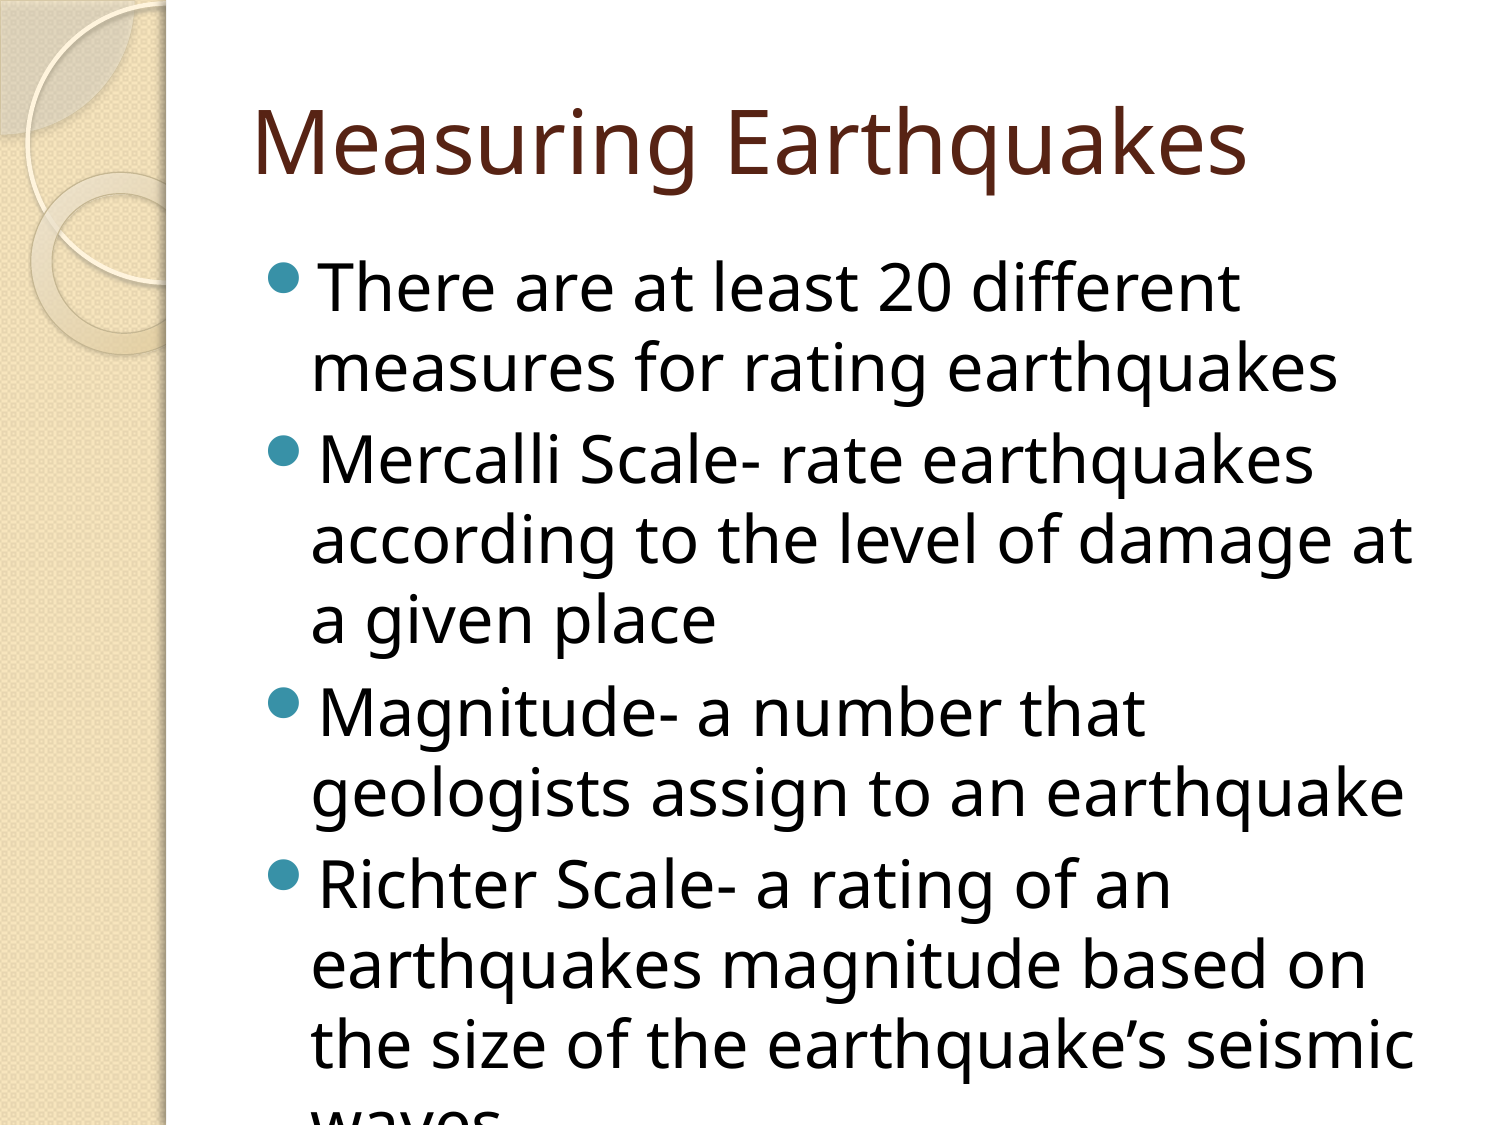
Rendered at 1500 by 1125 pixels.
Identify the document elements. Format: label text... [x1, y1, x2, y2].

list There are at least 20 different measures for rating earthquakes Mercalli Scale- rate earthquakes according to the level of damage at a given place Magnitude- a number that geologists assign to an earthquake Richter Scale- a rating of an earthquakes magnitude based on the size of the earthquake’s seismic waves [235, 237, 1466, 1025]
title Measuring Earthquakes [235, 45, 1466, 233]
